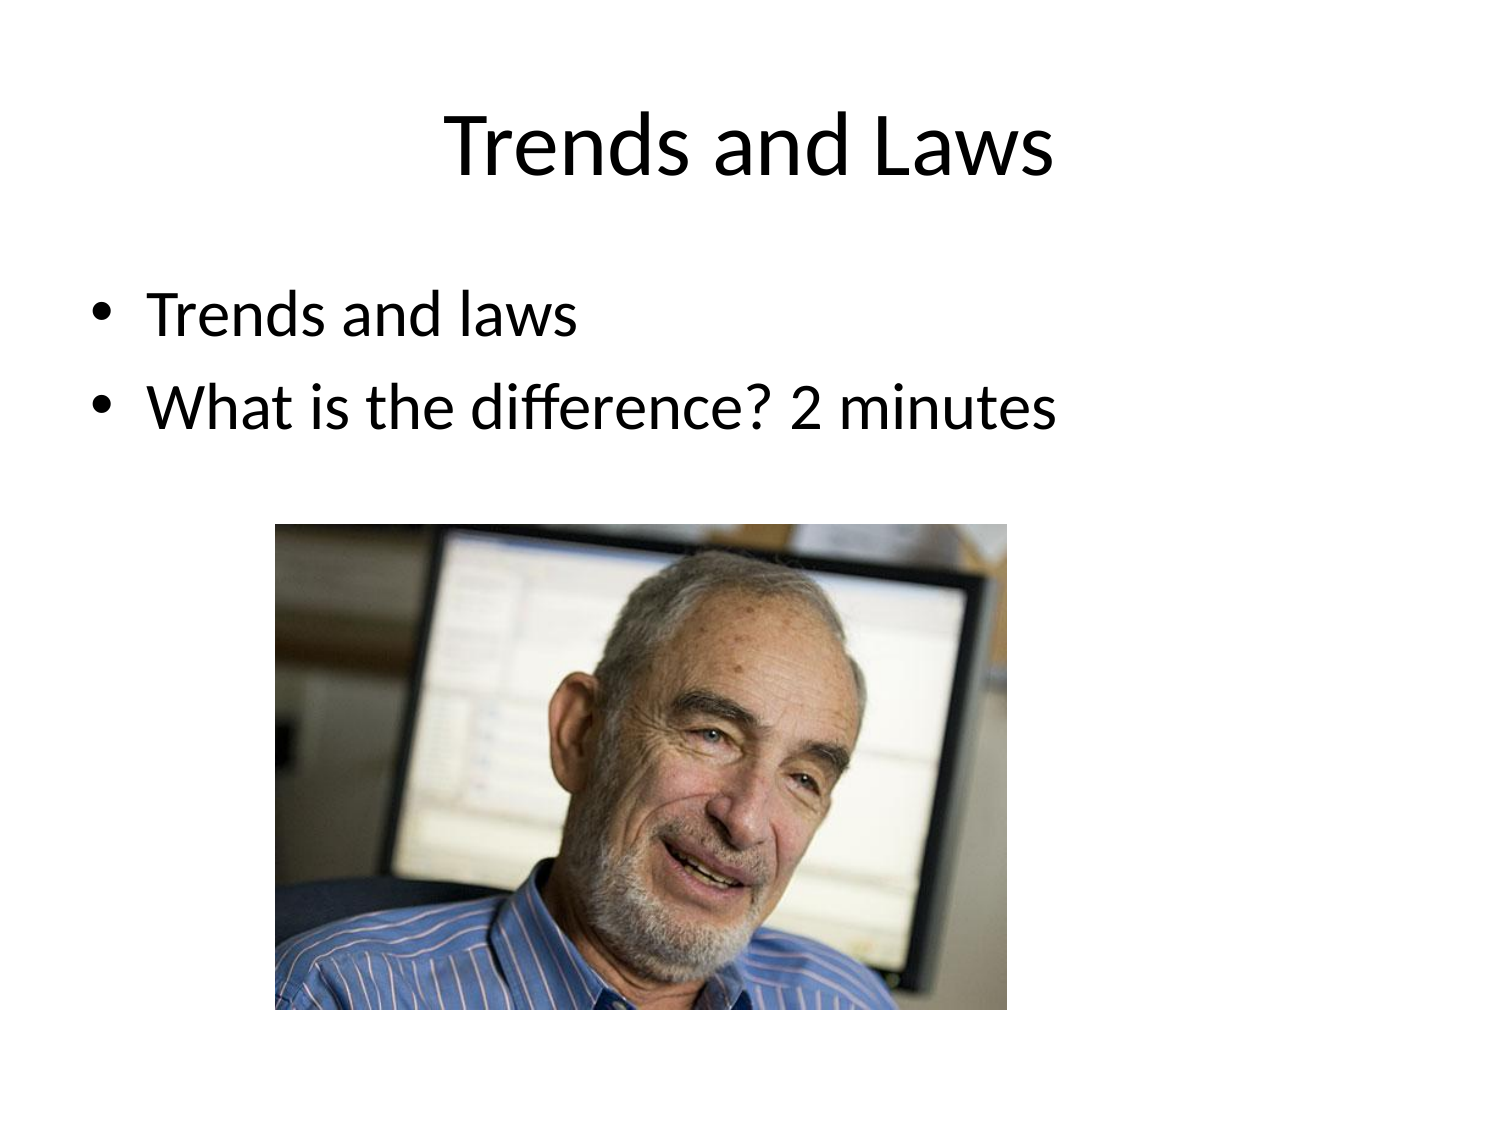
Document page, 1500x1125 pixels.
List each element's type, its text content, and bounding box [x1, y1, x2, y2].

title Trends and Laws [75, 45, 1425, 233]
picture [274, 524, 1007, 1011]
list Trends and laws What is the difference? 2 minutes [75, 262, 1425, 1005]
